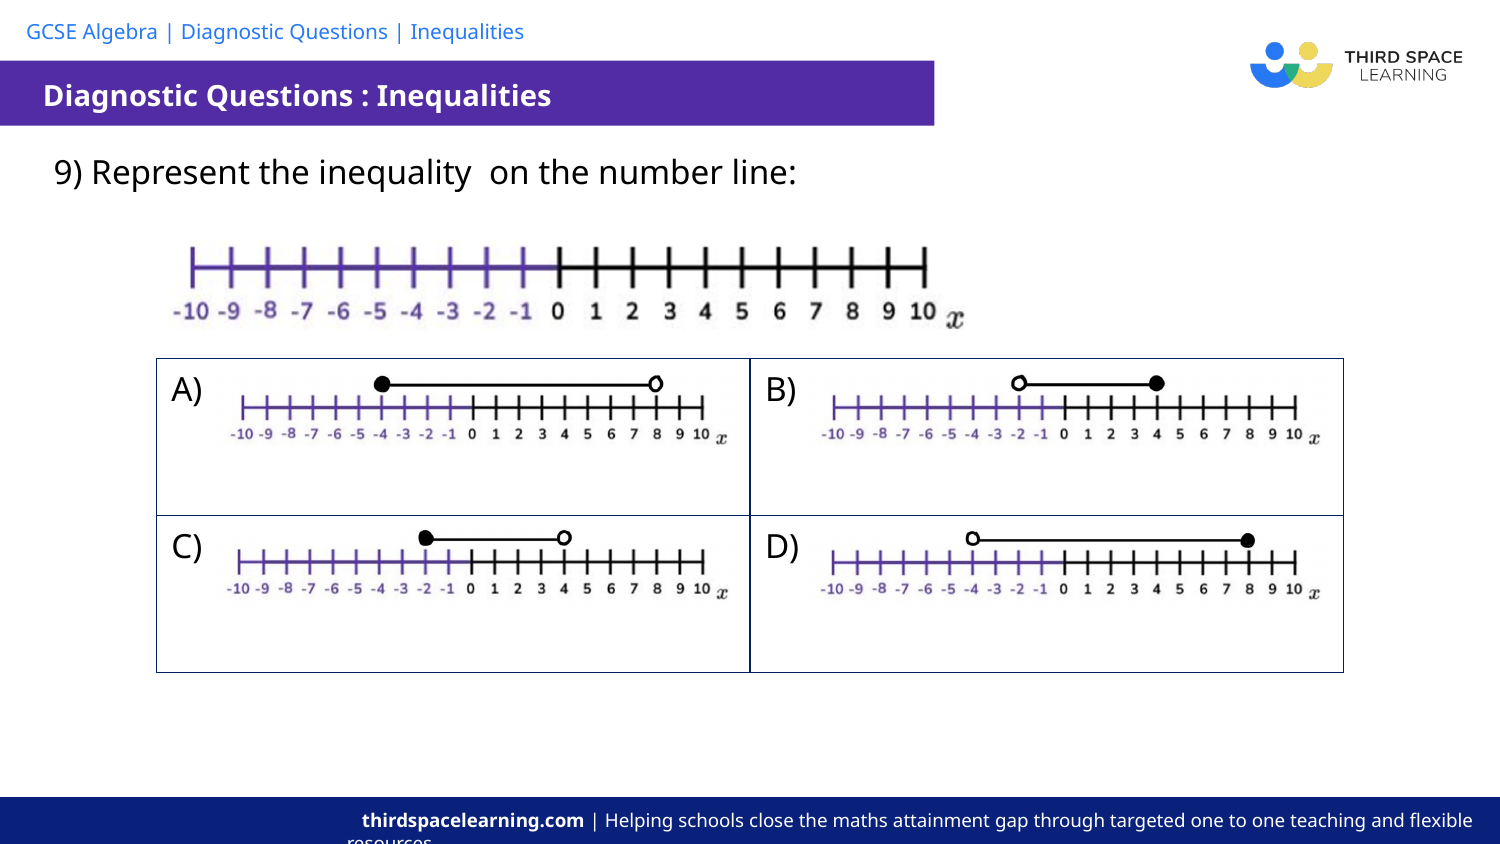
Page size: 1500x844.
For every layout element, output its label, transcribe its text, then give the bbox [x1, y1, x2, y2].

table_header A) [157, 360, 749, 515]
picture [802, 528, 1331, 608]
picture [212, 374, 738, 454]
picture [1250, 33, 1465, 99]
picture [802, 373, 1331, 454]
table_header B) [751, 359, 1343, 515]
text_box Diagnostic Questions : Inequalities [27, 61, 778, 127]
table_cell C) [157, 516, 749, 672]
table_cell D) [751, 516, 1343, 672]
picture [208, 528, 740, 608]
picture [153, 218, 976, 352]
